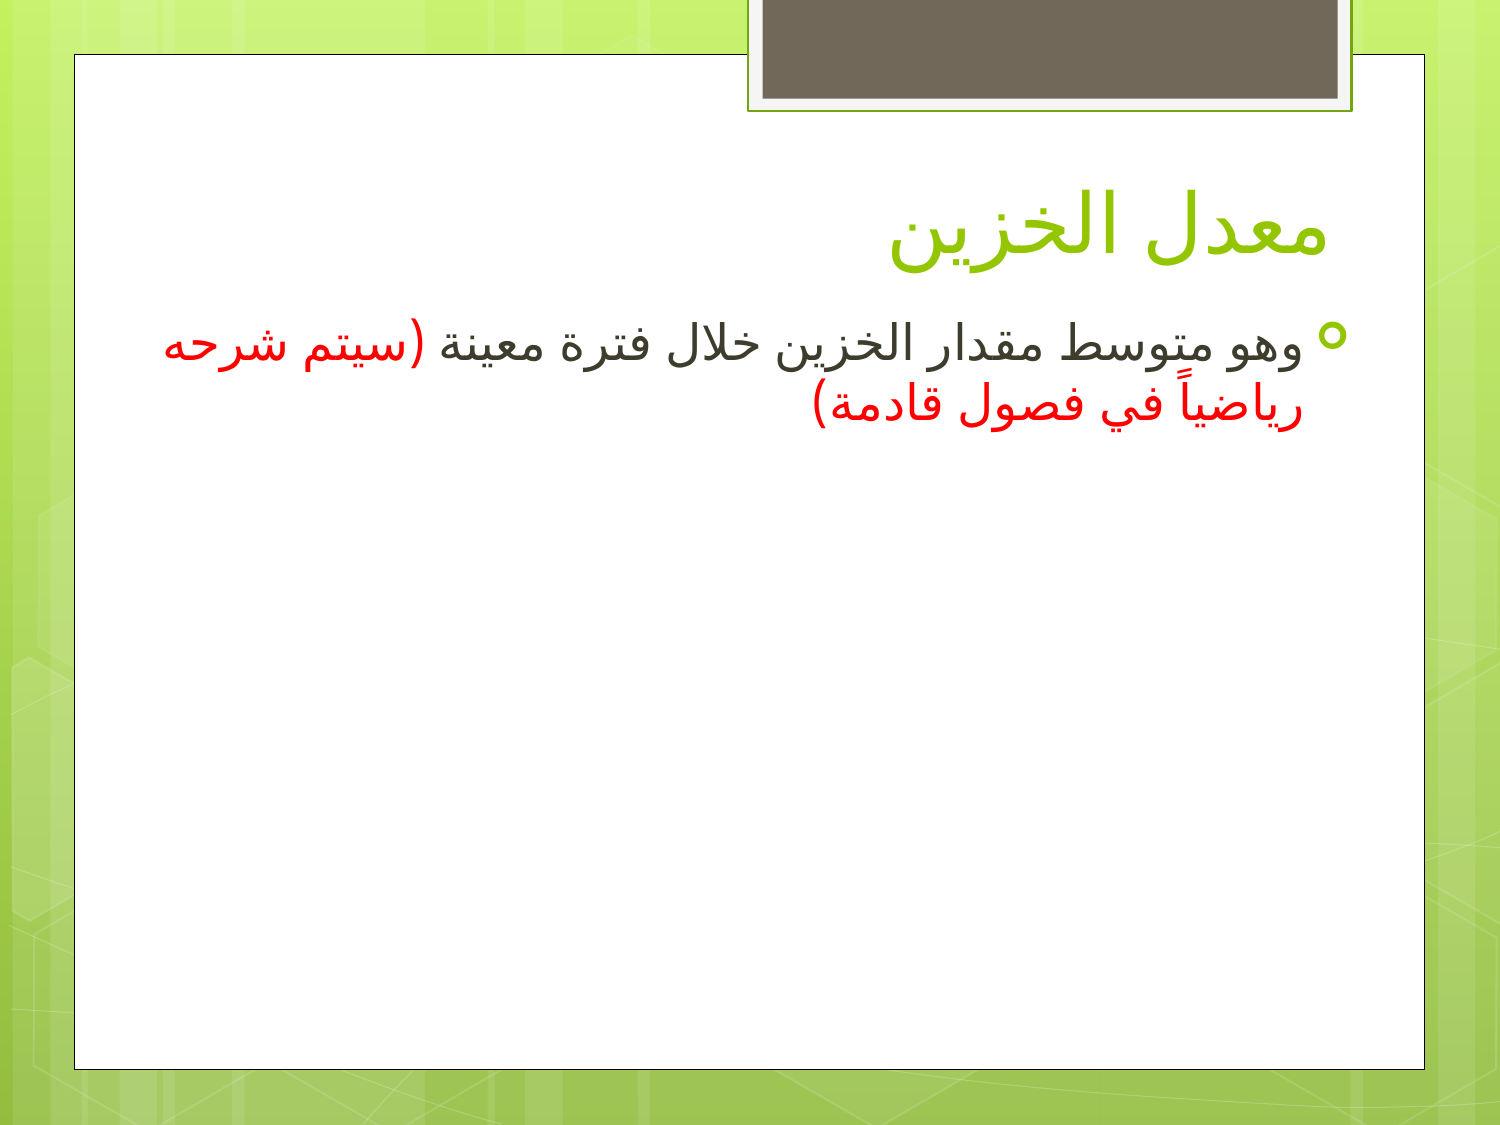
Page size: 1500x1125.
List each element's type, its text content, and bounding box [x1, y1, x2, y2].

list وهو متوسط مقدار الخزين خلال فترة معينة (سيتم شرحه رياضياً في فصول قادمة) [123, 302, 1376, 1035]
title معدل الخزين [194, 90, 1348, 278]
